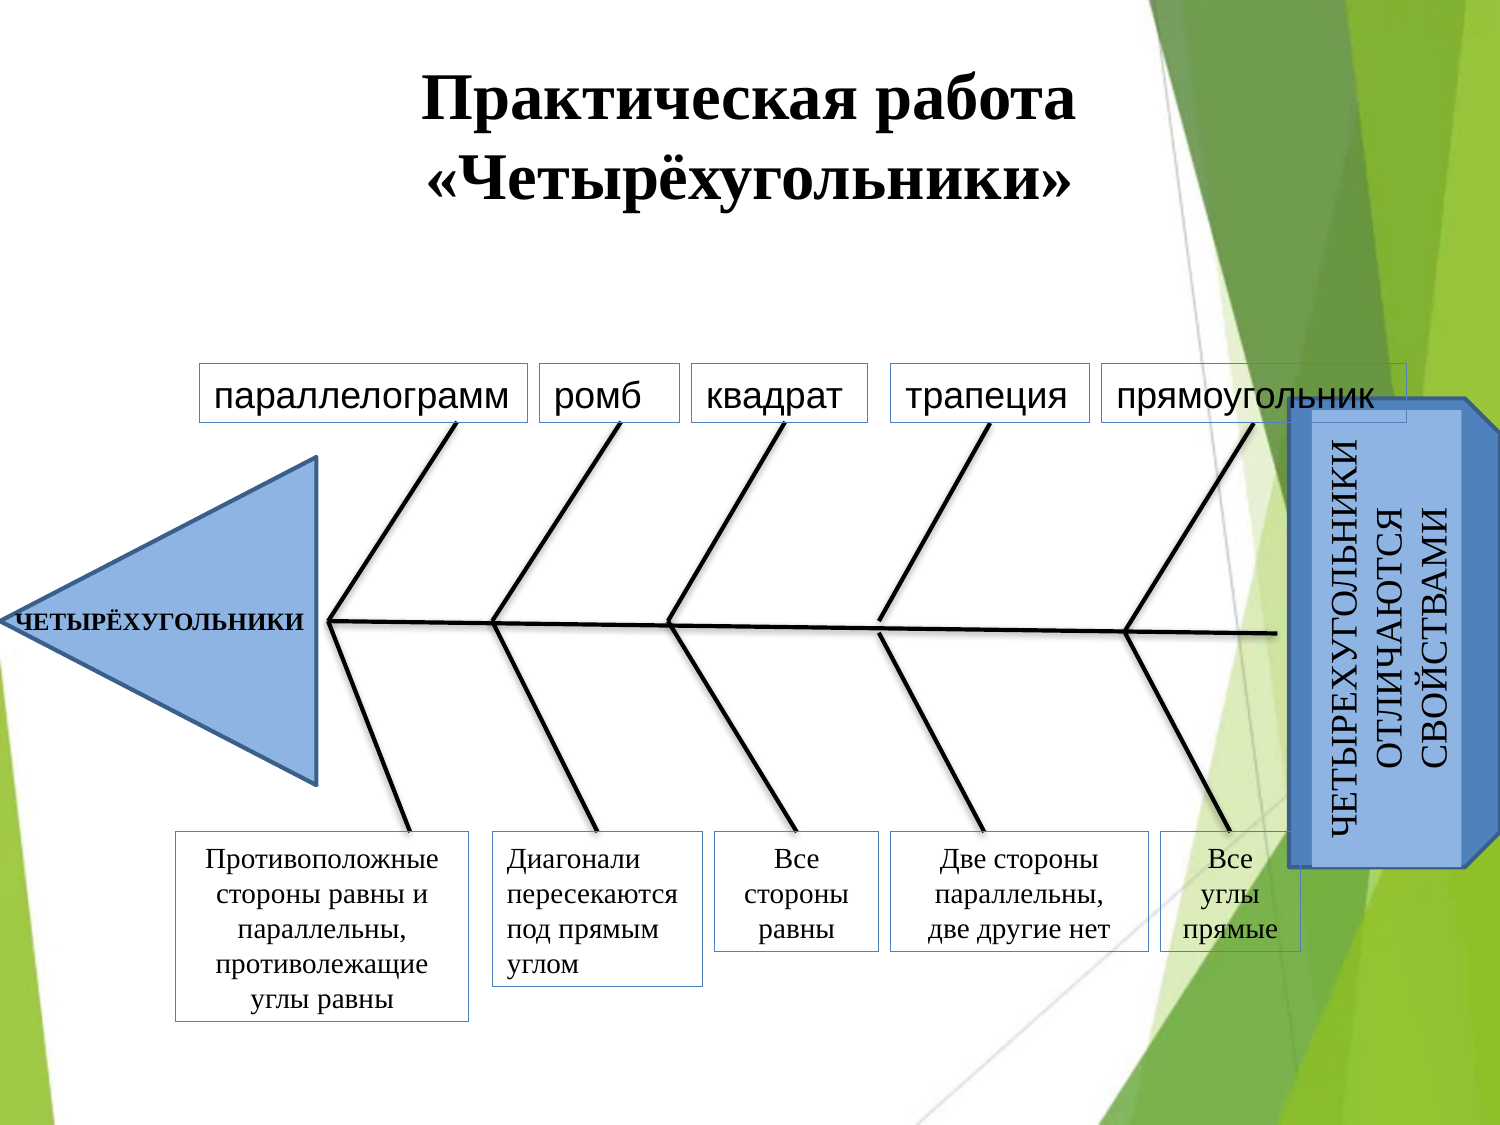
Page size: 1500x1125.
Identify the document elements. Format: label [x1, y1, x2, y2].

text_box [831, 679, 1032, 786]
text_box [263, 685, 434, 768]
picture [0, 0, 1500, 1125]
text_box [292, 456, 455, 587]
text_box [626, 661, 839, 792]
text_box [439, 673, 621, 780]
text_box [327, 620, 1278, 634]
text_box [456, 456, 657, 587]
text_box [1085, 462, 1294, 592]
text_box [1077, 679, 1278, 786]
text_box [835, 466, 1034, 579]
text_box [626, 462, 827, 581]
